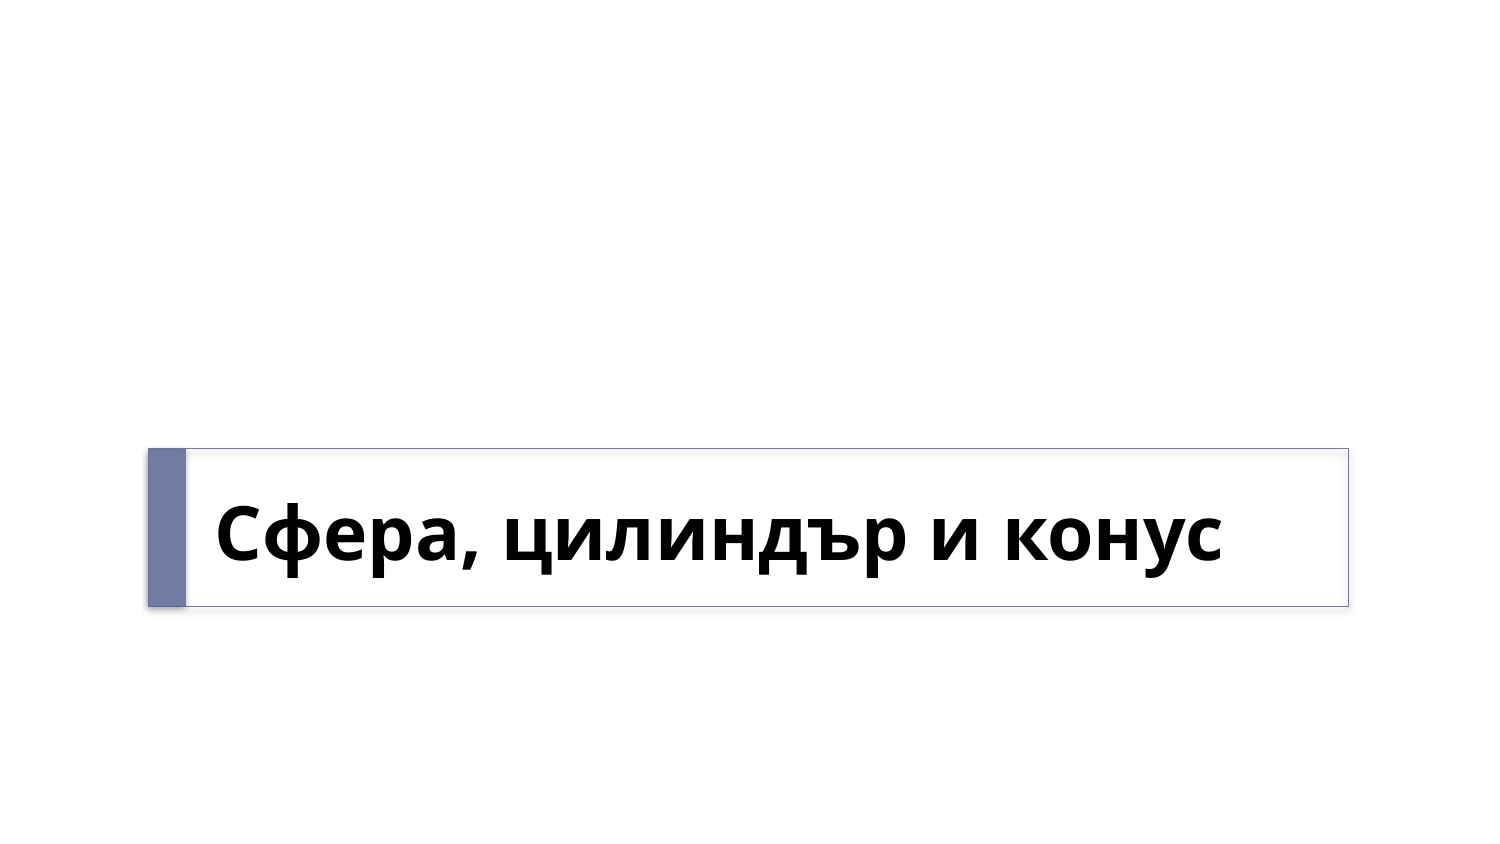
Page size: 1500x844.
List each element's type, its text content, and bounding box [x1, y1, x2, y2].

title Сфера, цилиндър и конус [200, 478, 1325, 600]
